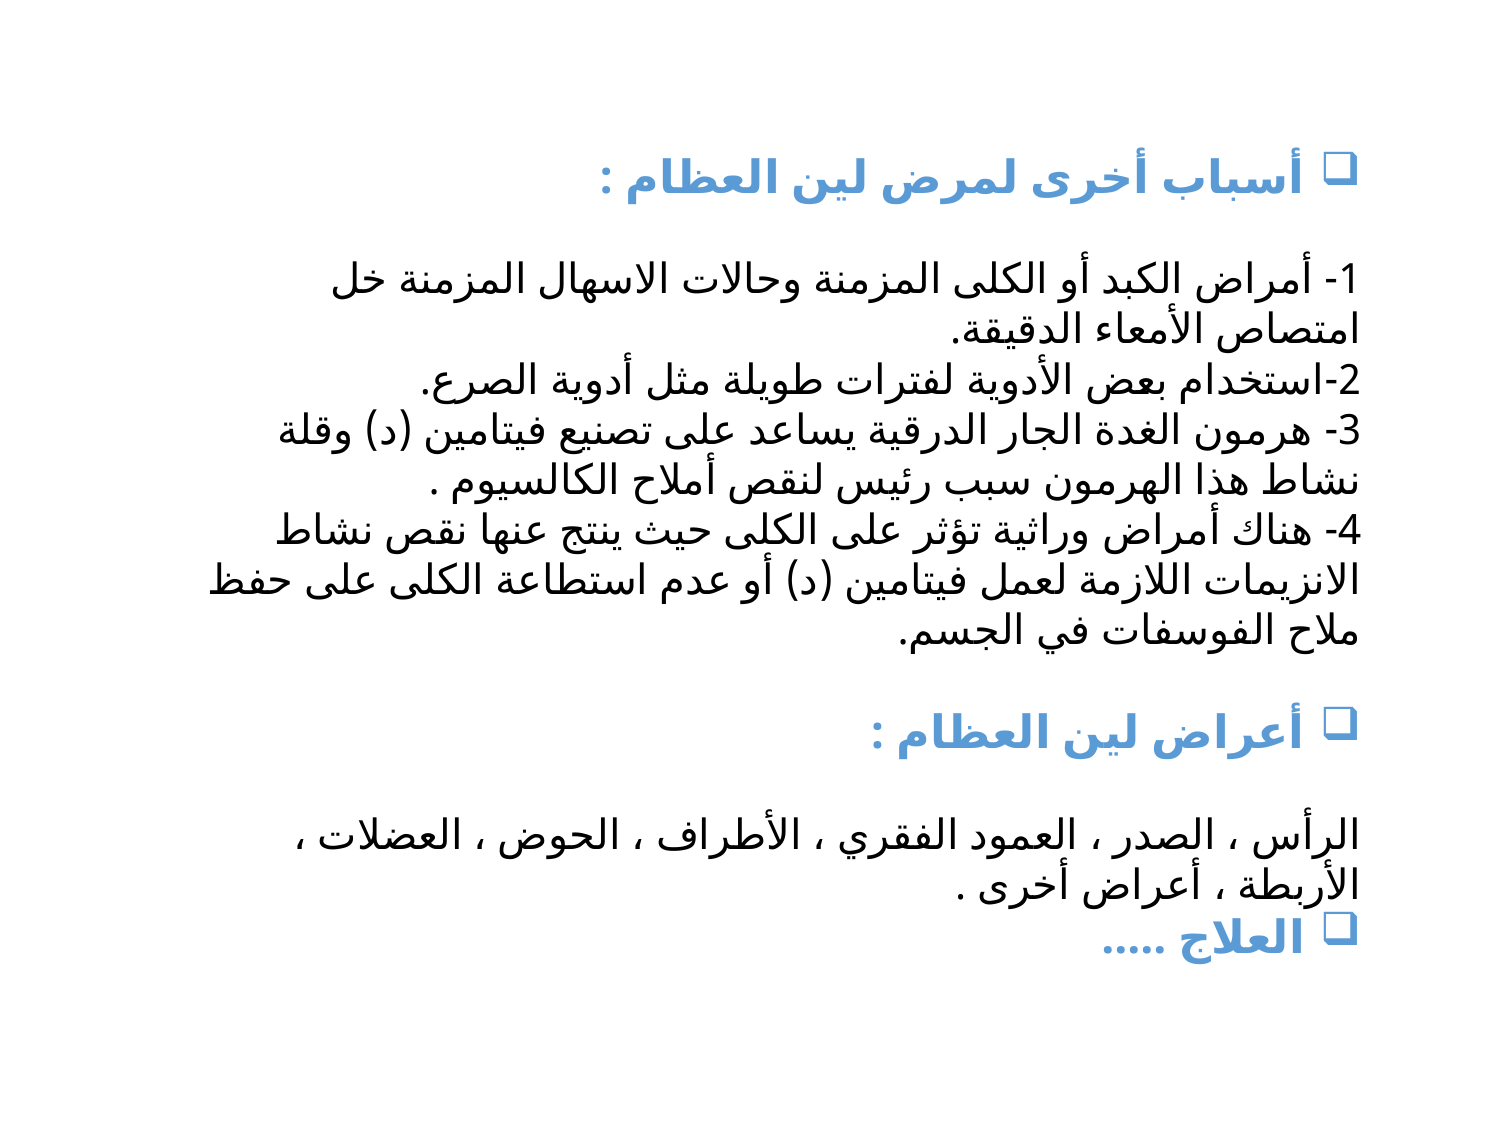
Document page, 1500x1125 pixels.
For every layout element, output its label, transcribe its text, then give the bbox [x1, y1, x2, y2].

text_box أسباب أخرى لمرض لين العظام : 1- أمراض الكبد أو الكلى المزمنة وحالات الاسهال المزمنة خل امتصاص الأمعاء الدقيقة. 2-استخدام بعض الأدوية لفترات طويلة مثل أدوية الصرع. 3- هرمون الغدة الجار الدرقية يساعد على تصنيع فيتامين (د) وقلة نشاط هذا الهرمون سبب رئيس لنقص أملاح الكالسيوم . 4- هناك أمراض وراثية تؤثر على الكلى حيث ينتج عنها نقص نشاط الانزيمات اللازمة لعمل فيتامين (د) أو عدم استطاعة الكلى على حفظ ملاح الفوسفات في الجسم. أعراض لين العظام : الرأس ، الصدر ، العمود الفقري ، الأطراف ، الحوض ، العضلات ، الأربطة ، أعراض أخرى . العلاج ..... [182, 89, 1376, 1020]
